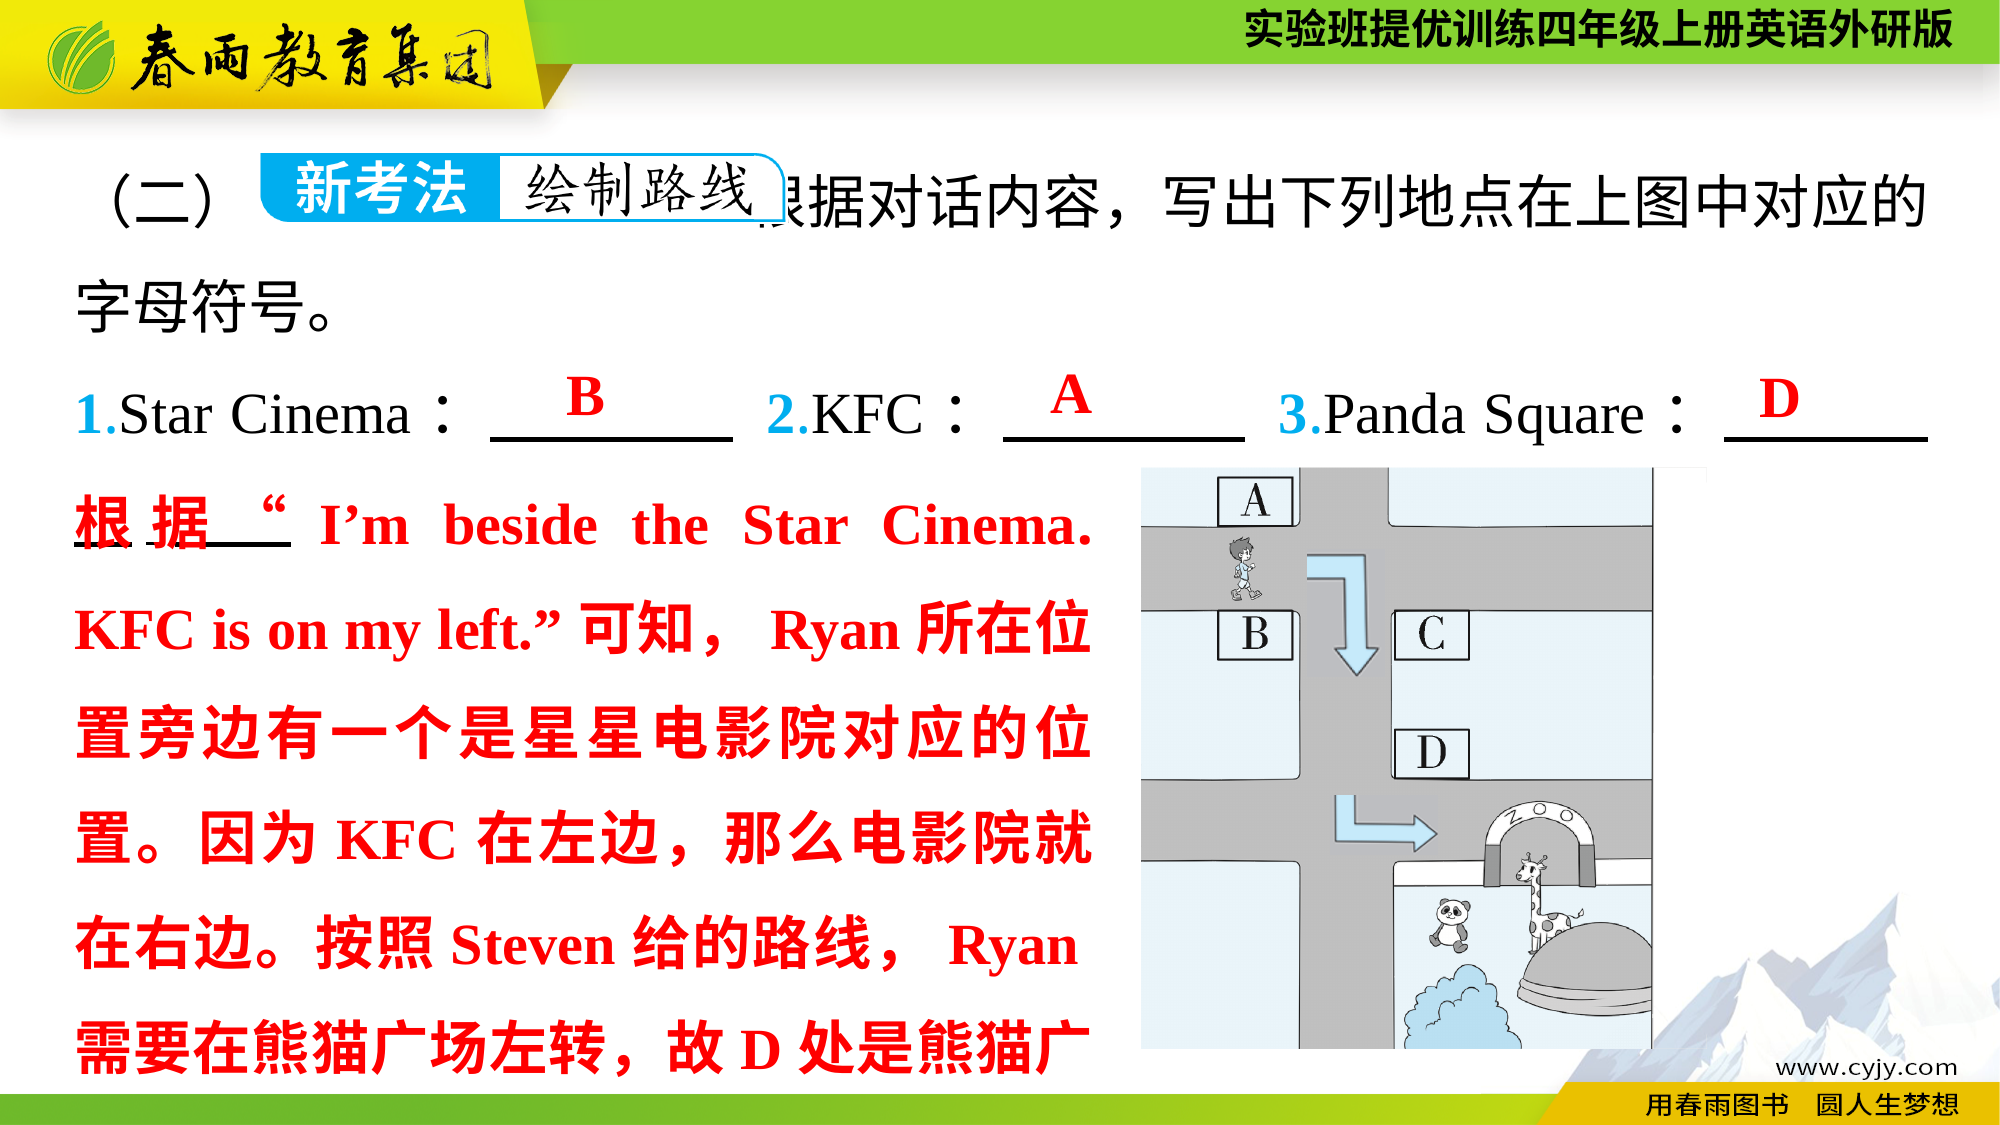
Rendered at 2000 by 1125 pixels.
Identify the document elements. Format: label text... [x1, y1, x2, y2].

picture [0, 0, 2000, 1125]
text_box B [551, 349, 635, 435]
text_box A [1035, 347, 1108, 433]
list （二） 根据对话内容，写出下列地点在上图中对应的字母符号。 1.Star Cinema： 2.KFC： 3.Panda Square： . [59, 122, 1944, 456]
picture [257, 145, 788, 224]
text_box 根据“I’m beside the Star Cinema. KFC is on my left.”可知，Ryan所在位置旁边有一个是星星电影院对应的位置。因为KFC在左边，那么电影院就在右边。按照Steven给的路线，Ryan需要在熊猫广场左转，故D处是熊猫广场。 [59, 443, 1109, 1125]
text_box D [1744, 351, 1817, 437]
